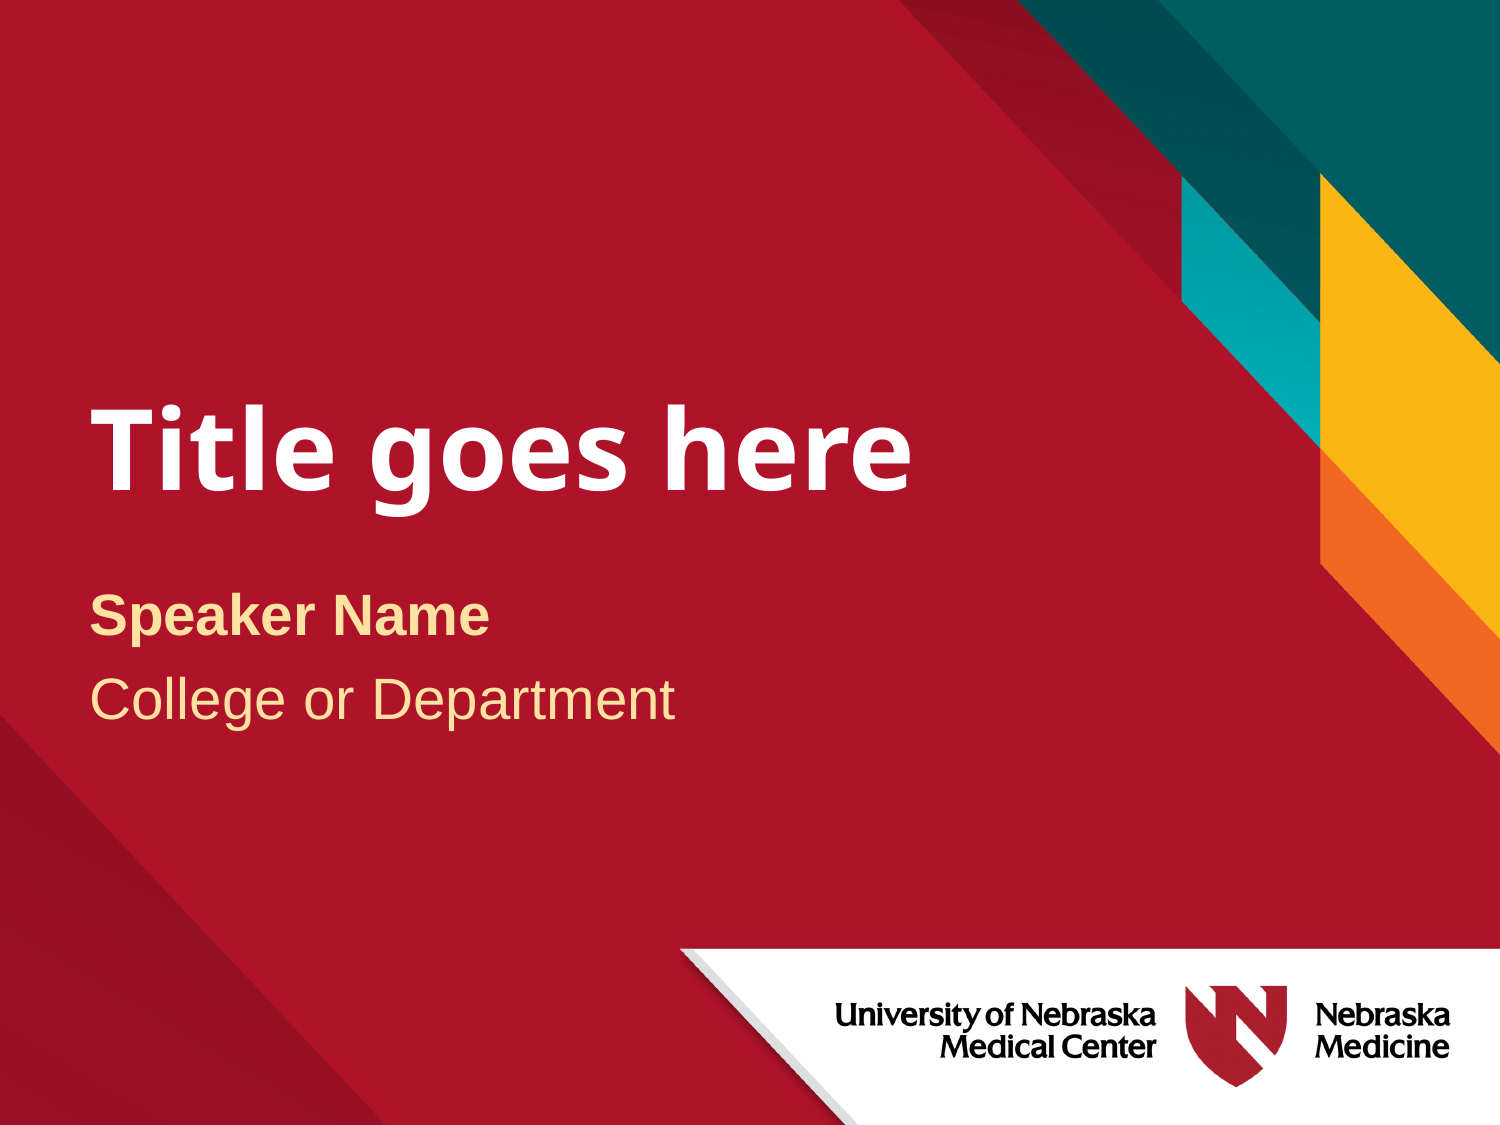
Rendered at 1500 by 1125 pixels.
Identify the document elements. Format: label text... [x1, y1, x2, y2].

title Title goes here [74, 204, 1238, 512]
subtitle Speaker Name College or Department [74, 577, 1238, 861]
picture [0, 0, 1500, 1125]
